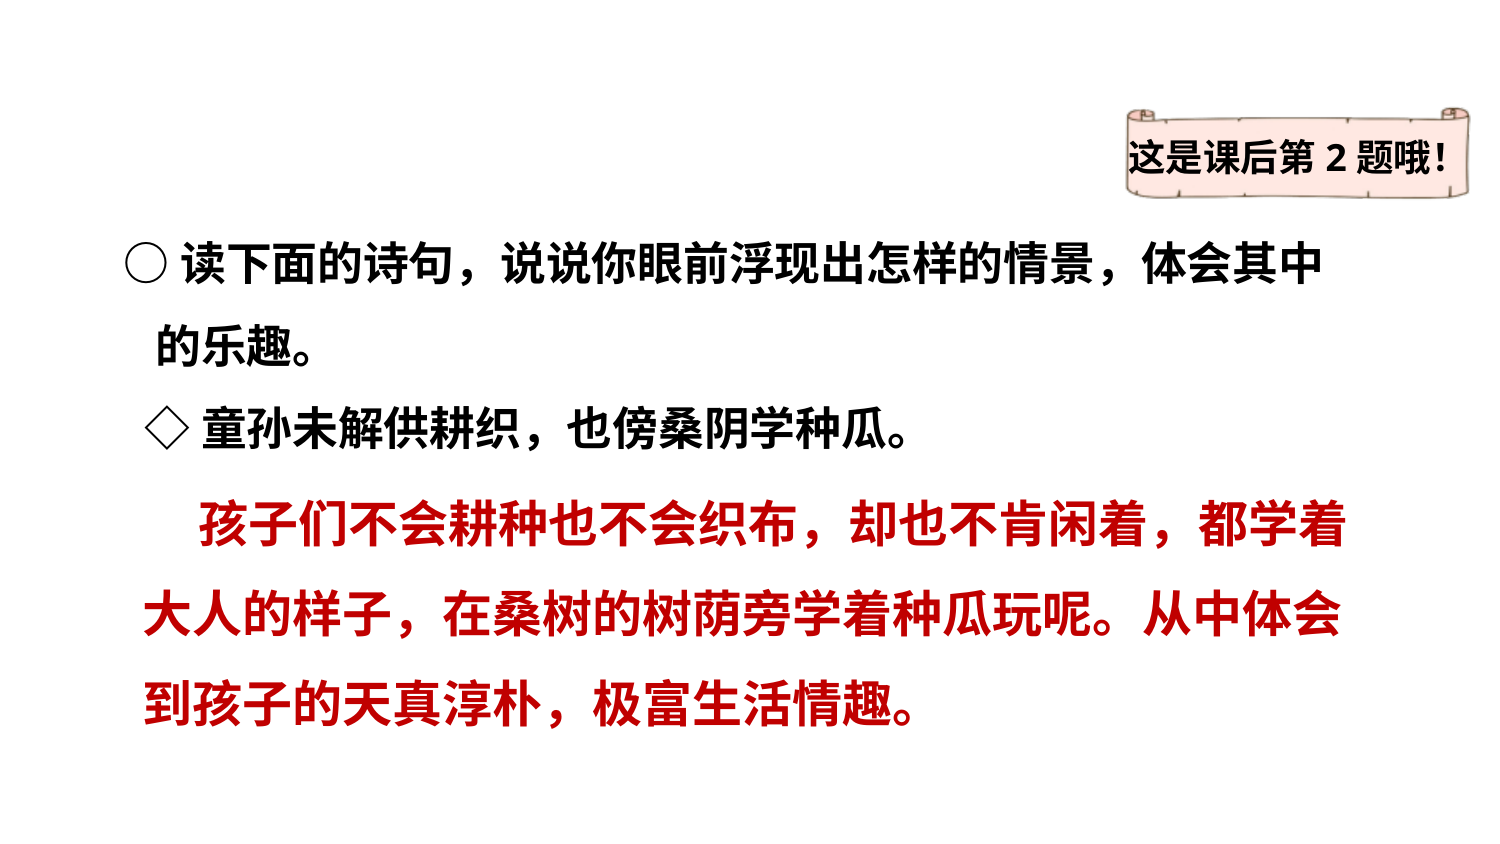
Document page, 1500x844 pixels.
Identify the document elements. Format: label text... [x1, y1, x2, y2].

text_box 孩子们不会耕种也不会织布，却也不肯闲着，都学着大人的样子，在桑树的树荫旁学着种瓜玩呢。从中体会到孩子的天真淳朴，极富生活情趣。 [127, 454, 1402, 740]
text_box ○读下面的诗句，说说你眼前浮现出怎样的情景，体会其中 的乐趣。 ◇童孙未解供耕织，也傍桑阴学种瓜。 [98, 199, 1367, 462]
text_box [1110, 104, 1489, 203]
